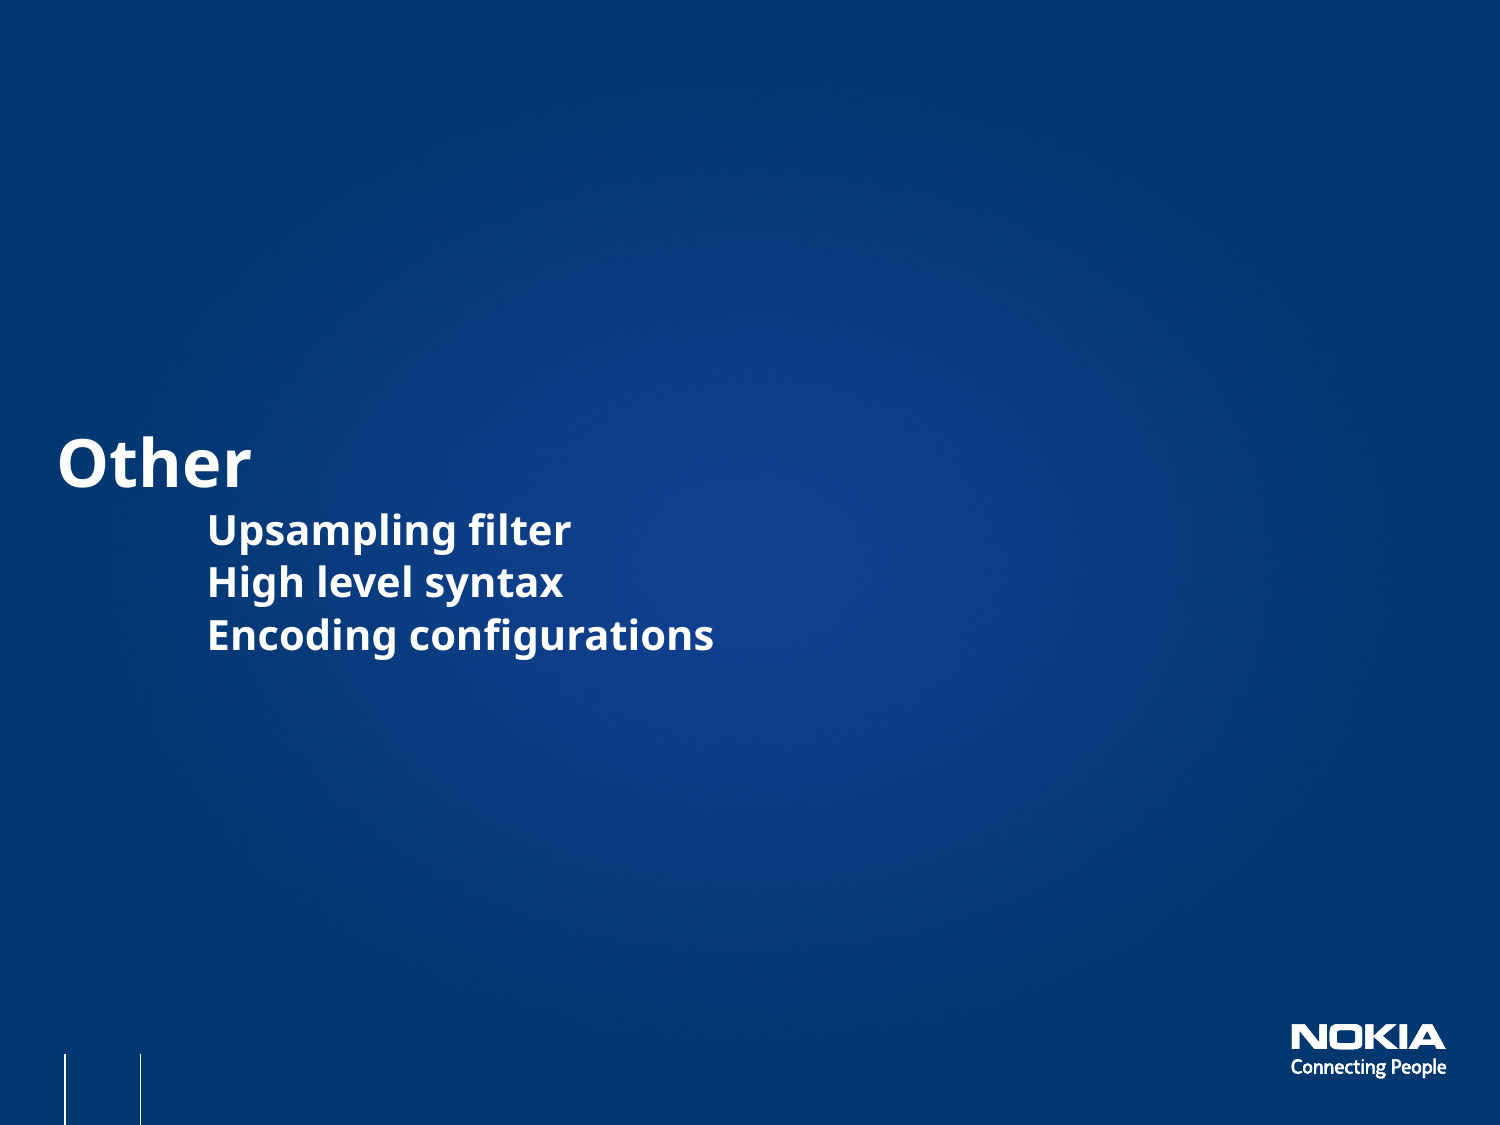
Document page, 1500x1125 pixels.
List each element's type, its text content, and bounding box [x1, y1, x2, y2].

list Other Upsampling filter High level syntax Encoding configurations [56, 420, 1353, 826]
picture [0, 0, 1500, 1125]
